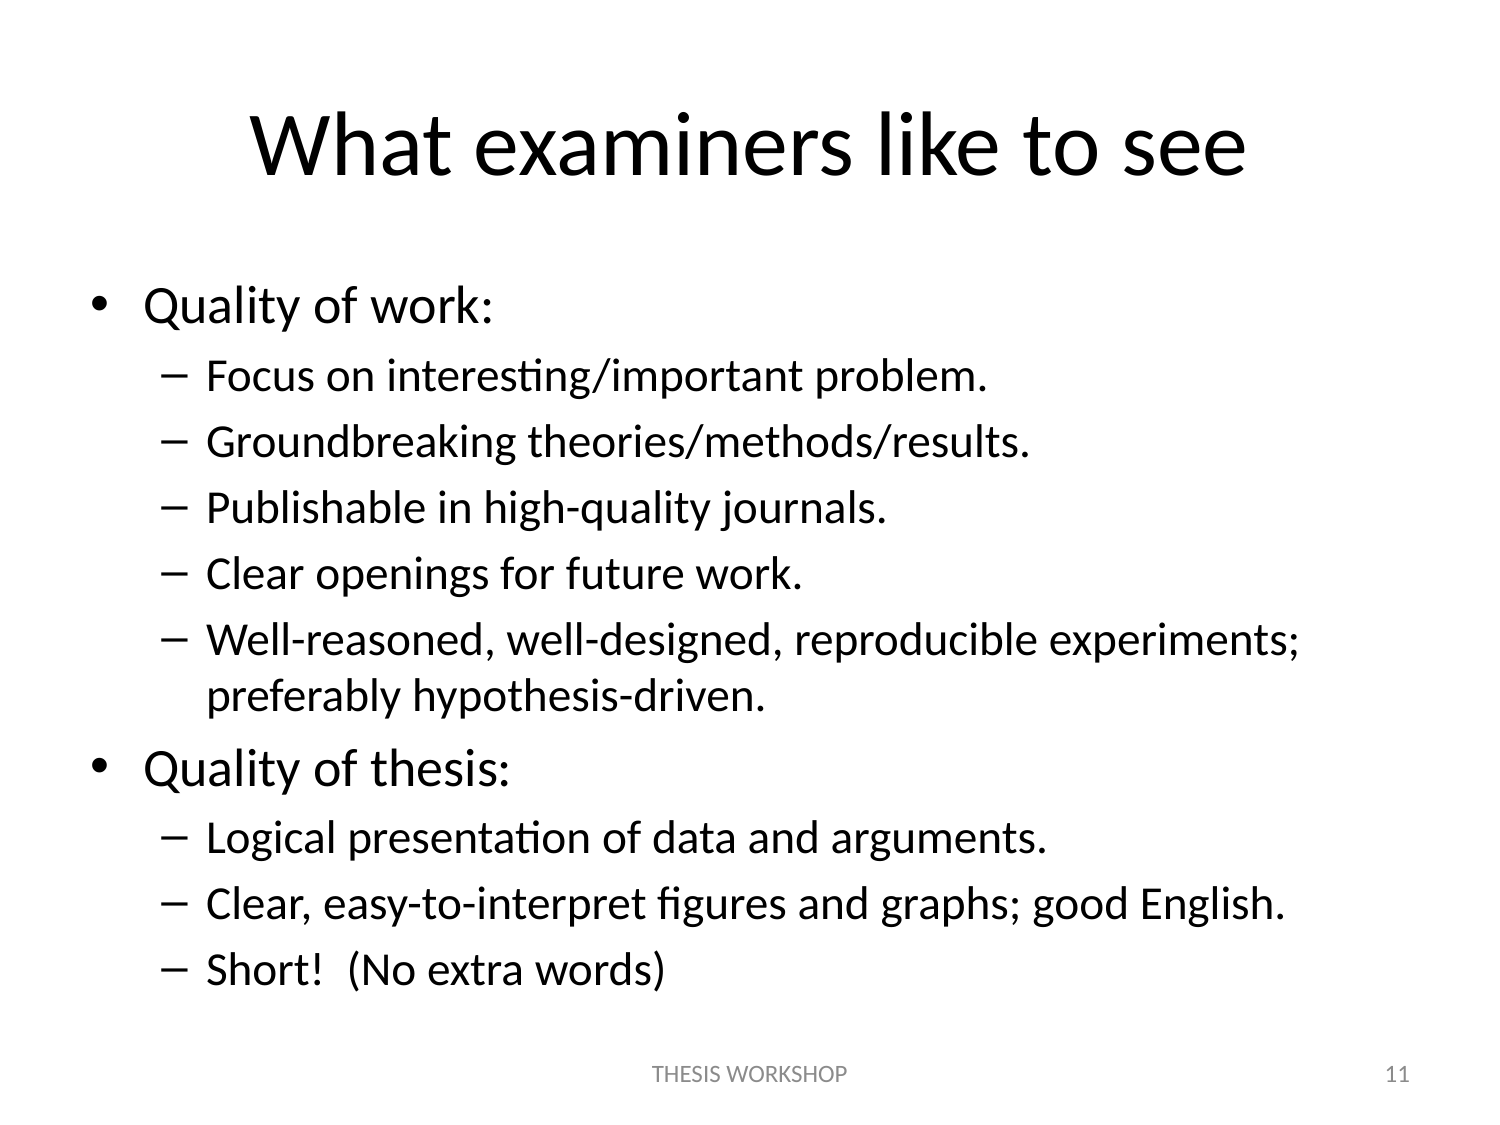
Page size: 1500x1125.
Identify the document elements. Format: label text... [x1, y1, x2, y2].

list Quality of work: Focus on interesting/important problem. Groundbreaking theories/methods/results. Publishable in high-quality journals. Clear openings for future work. Well-reasoned, well-designed, reproducible experiments; preferably hypothesis-driven. Quality of thesis: Logical presentation of data and arguments. Clear, easy-to-interpret figures and graphs; good English. Short! (No extra words) [75, 262, 1425, 1005]
title What examiners like to see [75, 45, 1425, 233]
slide_number 11 [1074, 1042, 1425, 1103]
footer THESIS WORKSHOP [512, 1042, 988, 1103]
